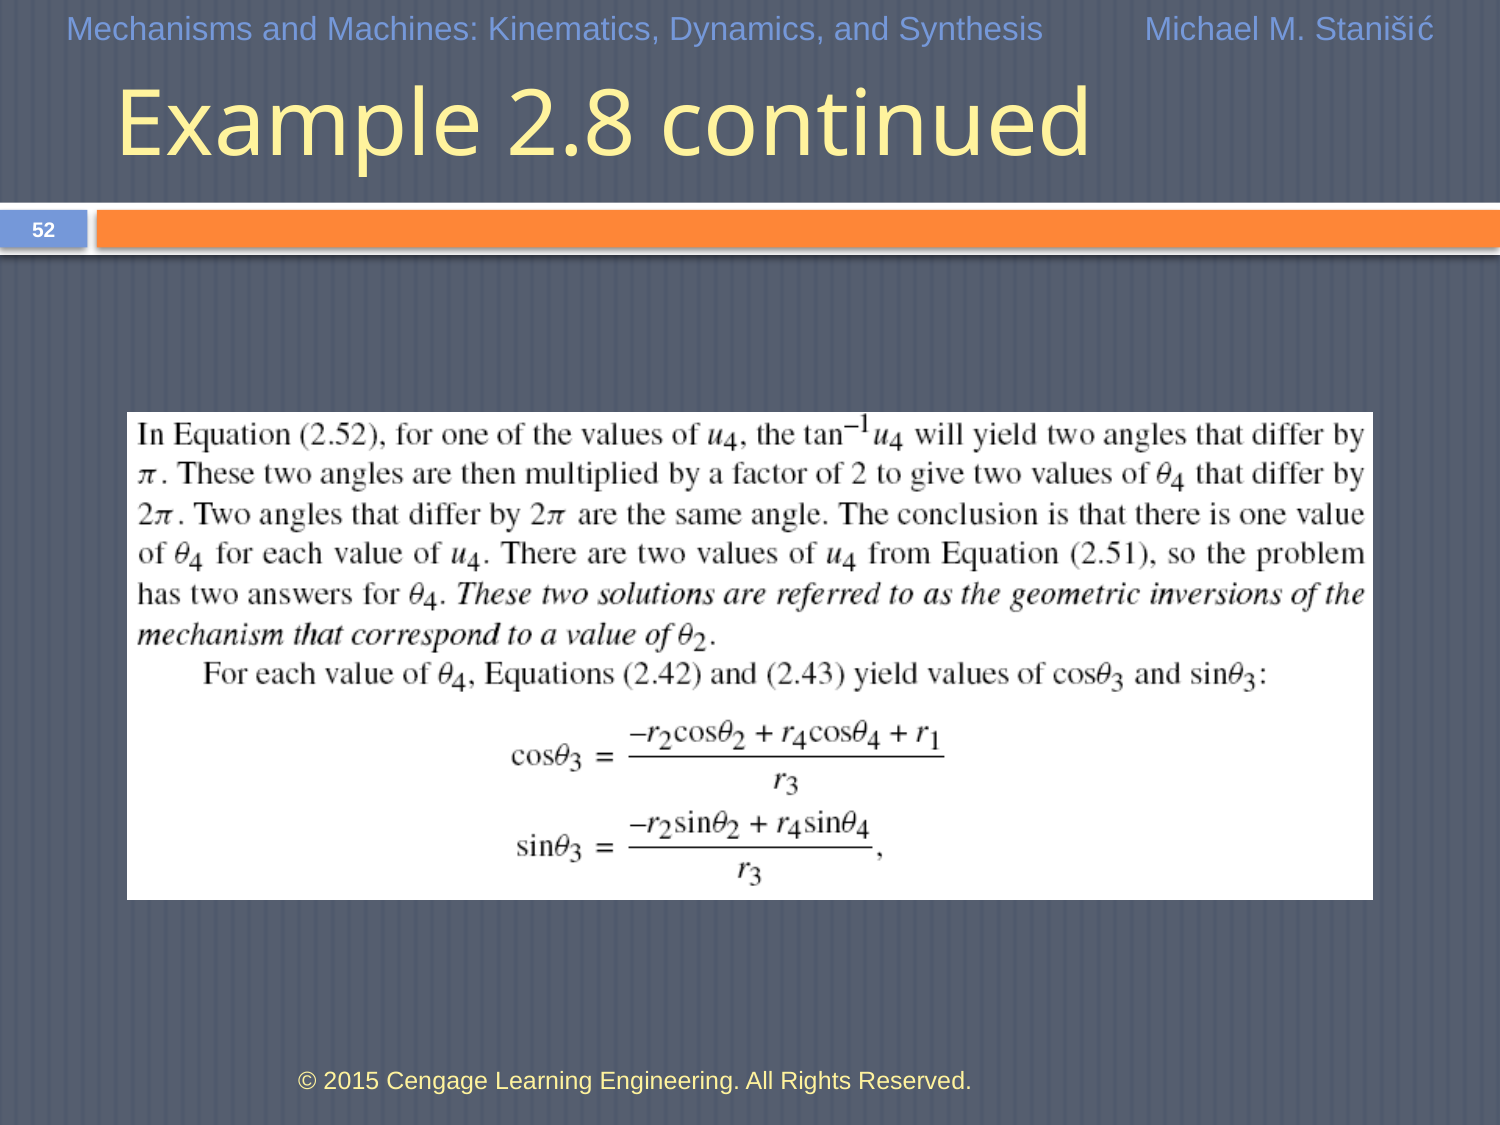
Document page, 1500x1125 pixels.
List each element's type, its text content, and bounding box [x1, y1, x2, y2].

title Example 2.8 continued [99, 55, 1438, 201]
slide_number 52 [0, 208, 88, 249]
footer © 2015 Cengage Learning Engineering. All Rights Reserved. [106, 1050, 996, 1110]
text_box Mechanisms and Machines: Kinematics, Dynamics, and Synthesis Michael M. Stanišić [0, 0, 1500, 55]
picture [126, 412, 1373, 901]
